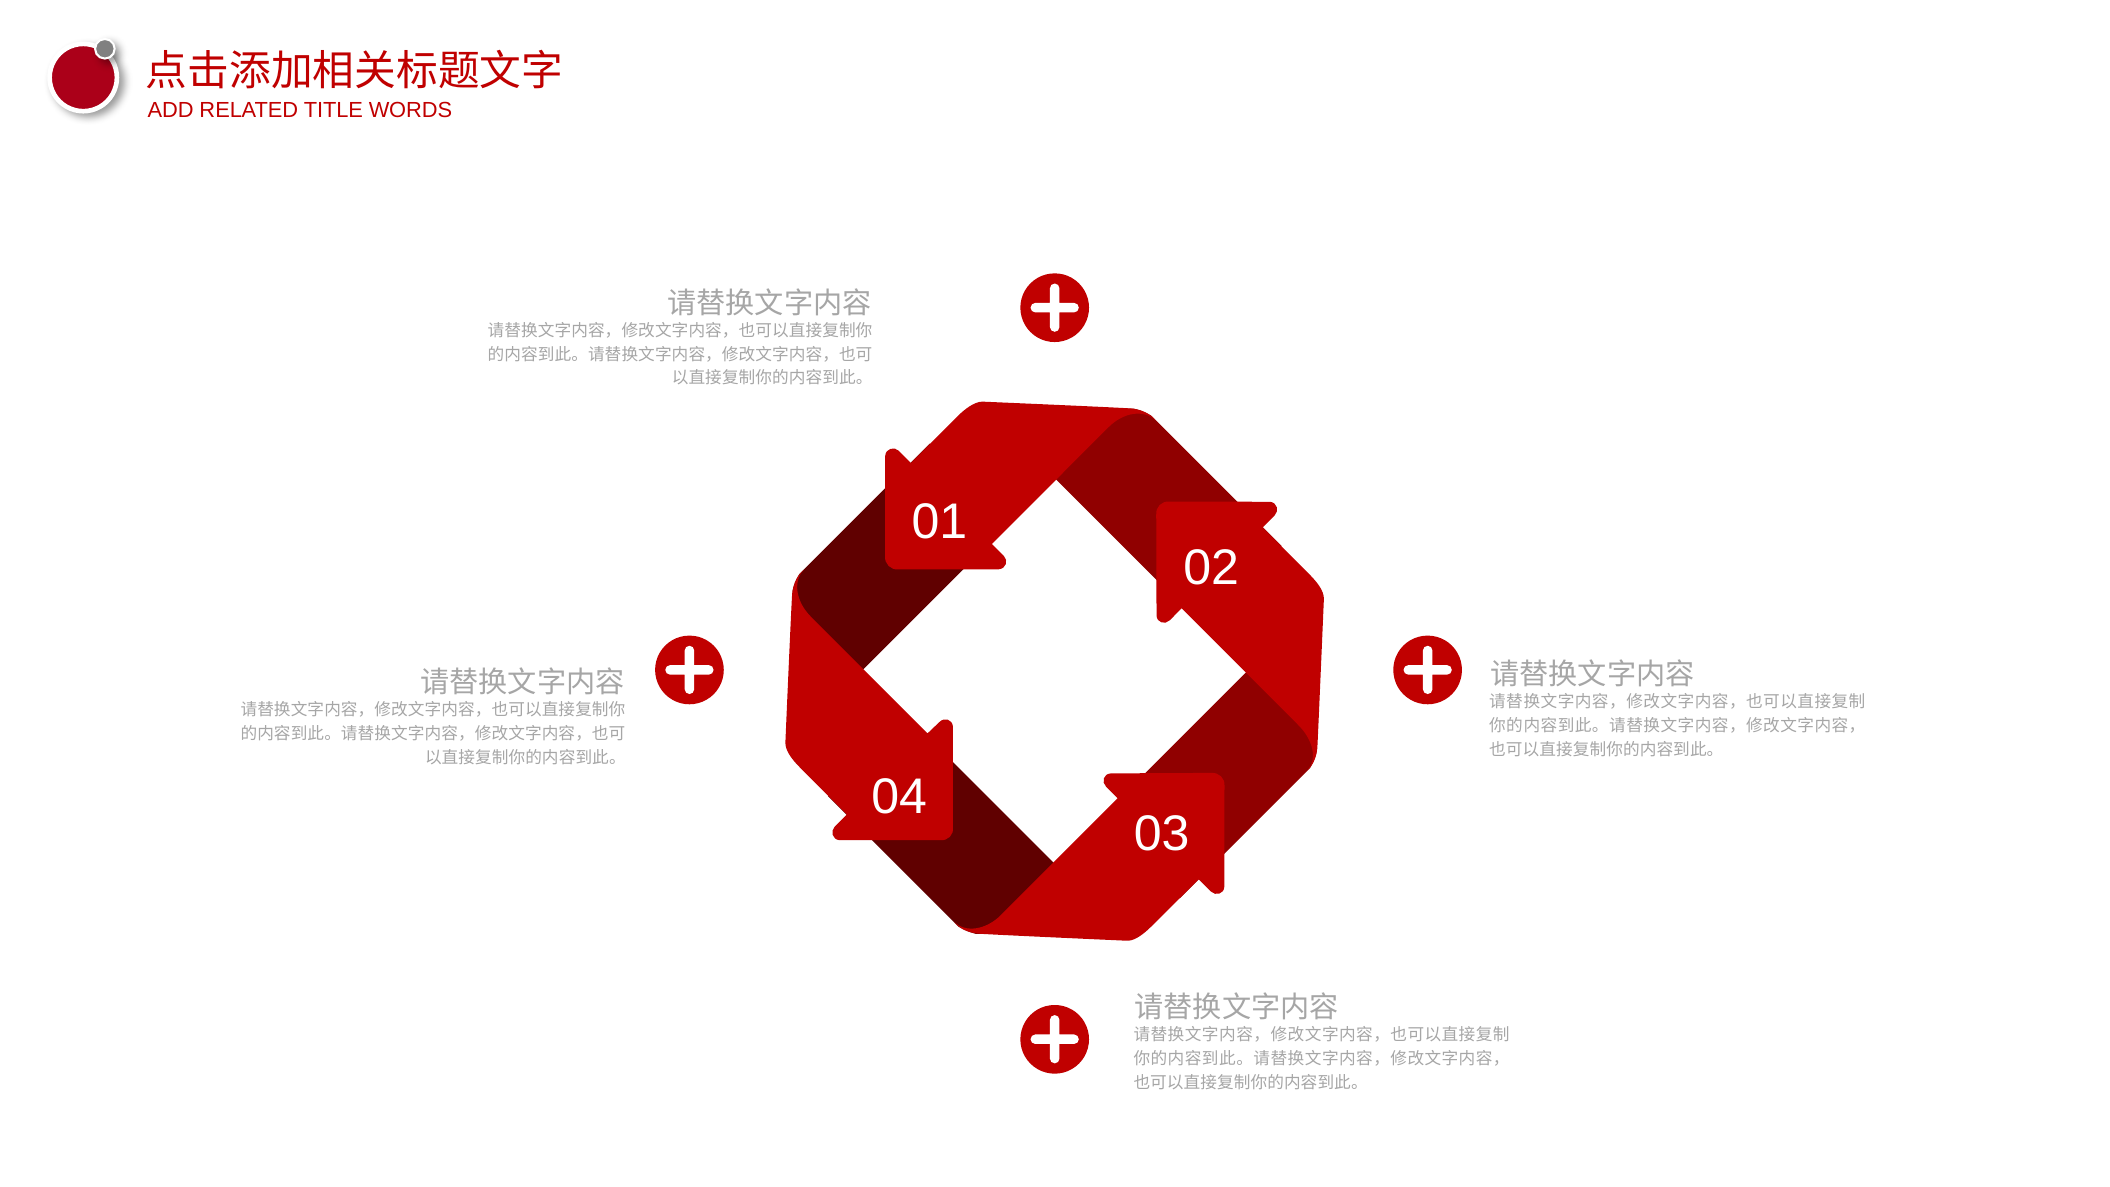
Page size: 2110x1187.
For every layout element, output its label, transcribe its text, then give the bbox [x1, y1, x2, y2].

text_box [94, 37, 116, 60]
text_box 请替换文字内容 [405, 649, 640, 706]
text_box 请替换文字内容 [1119, 1019, 1355, 1031]
text_box [48, 42, 118, 113]
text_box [1020, 273, 1090, 323]
text_box 点击添加相关标题文字 [145, 43, 564, 95]
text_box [655, 635, 707, 705]
text_box 请替换文字内容，修改文字内容，也可以直接复制你的内容到此。请替换文字内容，修改文字内容，也可以直接复制你的内容到此。 [464, 308, 707, 395]
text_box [707, 323, 1402, 1019]
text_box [1402, 635, 1462, 705]
text_box 请替换文字内容 [1475, 641, 1710, 698]
text_box 请替换文字内容 [652, 269, 887, 327]
text_box ADD RELATED TITLE WORDS [147, 96, 453, 123]
text_box 请替换文字内容，修改文字内容，也可以直接复制你的内容到此。请替换文字内容，修改文字内容，也可以直接复制你的内容到此。 [1474, 679, 1881, 767]
text_box 请替换文字内容，修改文字内容，也可以直接复制你的内容到此。请替换文字内容，修改文字内容，也可以直接复制你的内容到此。 [1118, 1012, 1525, 1099]
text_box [1020, 1019, 1090, 1074]
text_box 请替换文字内容，修改文字内容，也可以直接复制你的内容到此。请替换文字内容，修改文字内容，也可以直接复制你的内容到此。 [217, 687, 641, 775]
